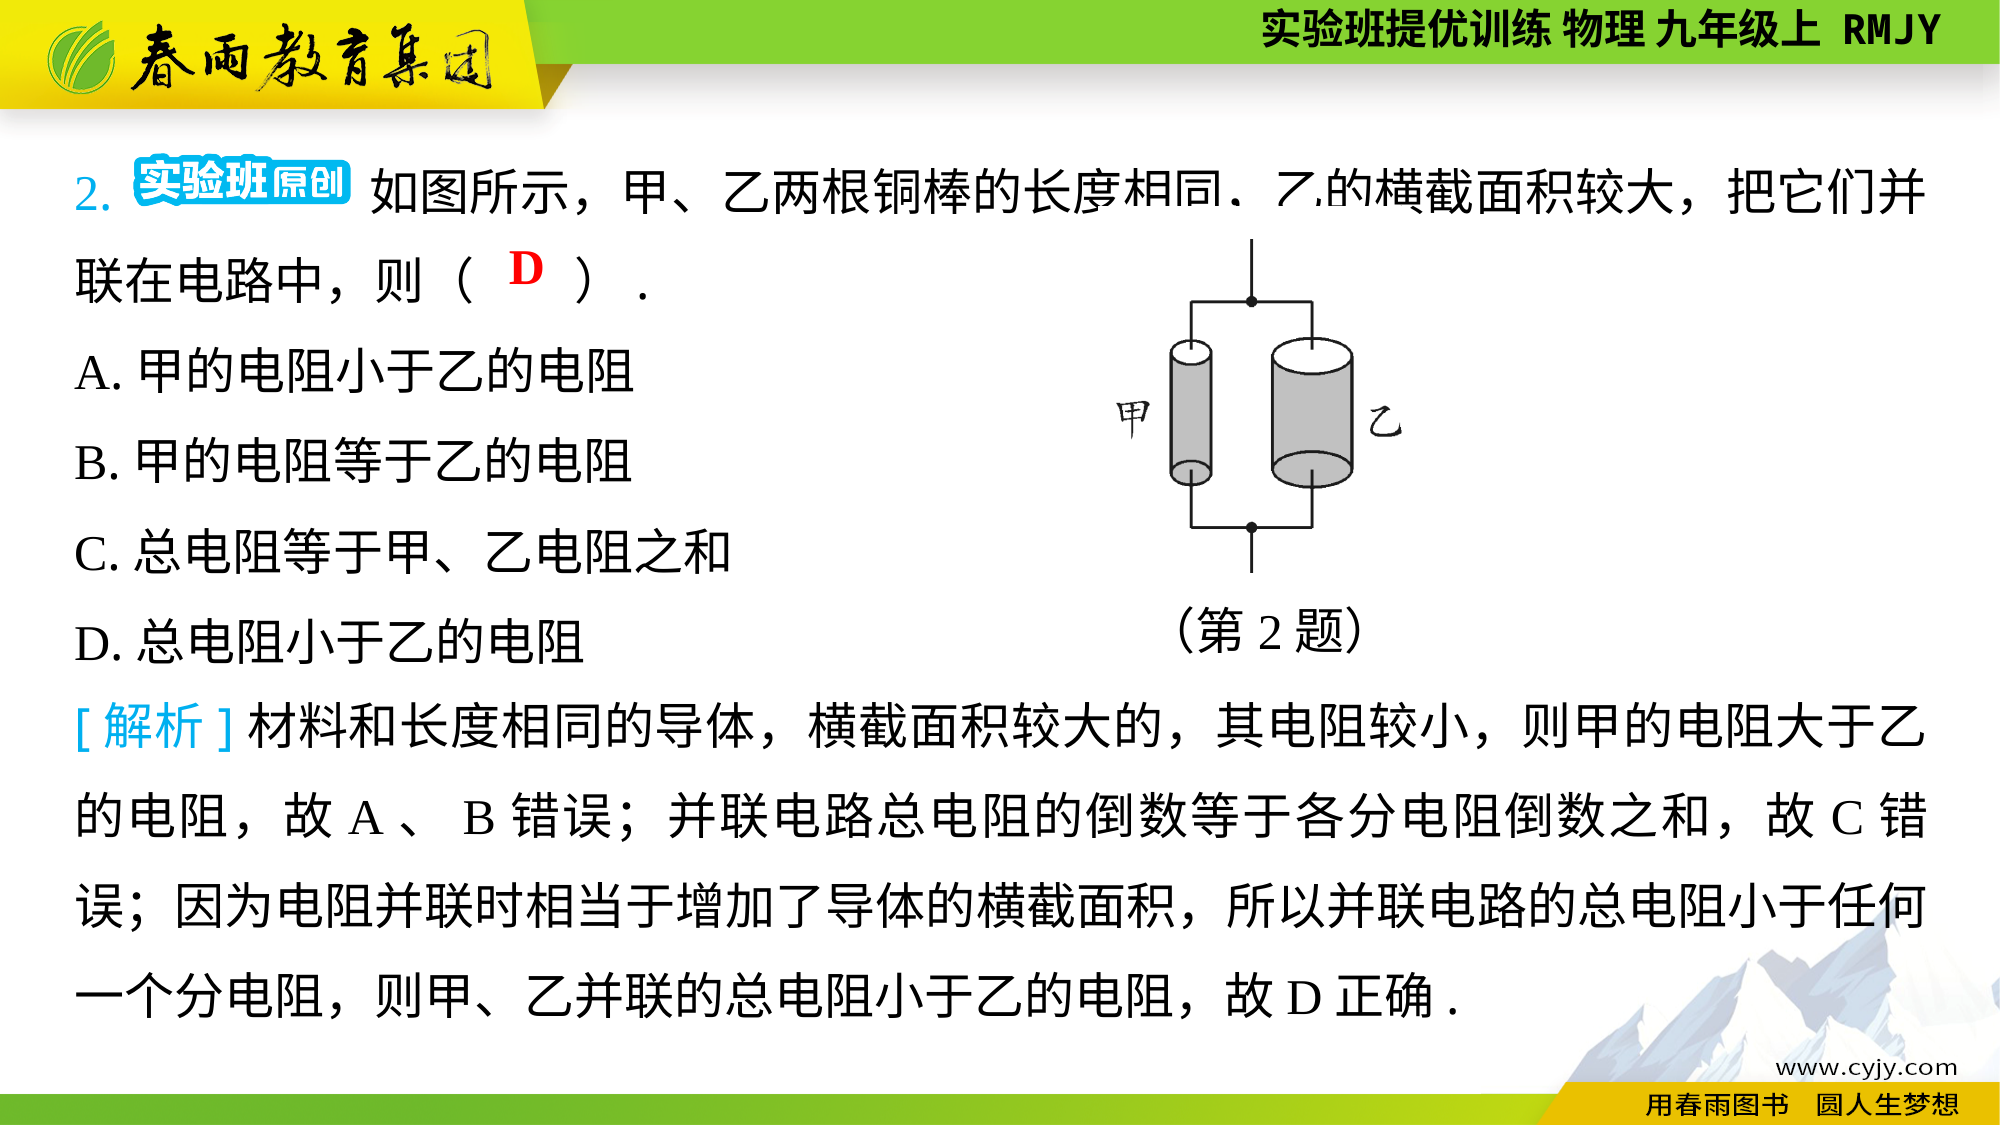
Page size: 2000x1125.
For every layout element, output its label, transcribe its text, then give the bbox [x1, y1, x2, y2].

text_box （第2题） [1131, 562, 1410, 656]
list 2. 如图所示，甲、乙两根铜棒的长度相同，乙的横截面积较大，把它们并联在电路中，则（ ）. A.甲的电阻小于乙的电阻 B.甲的电阻等于乙的电阻 C.总电阻等于甲、乙电阻之和 D.总电阻小于乙的电阻 [59, 122, 1944, 656]
text_box D [493, 226, 560, 302]
picture [0, 0, 2000, 1125]
text_box [解析]材料和长度相同的导体，横截面积较大的，其电阻较小，则甲的电阻大于乙的电阻，故A、B错误；并联电路总电阻的倒数等于各分电阻倒数之和，故C错误；因为电阻并联时相当于增加了导体的横截面积，所以并联电路的总电阻小于任何一个分电阻，则甲、乙并联的总电阻小于乙的电阻，故D正确. [59, 656, 1944, 1032]
